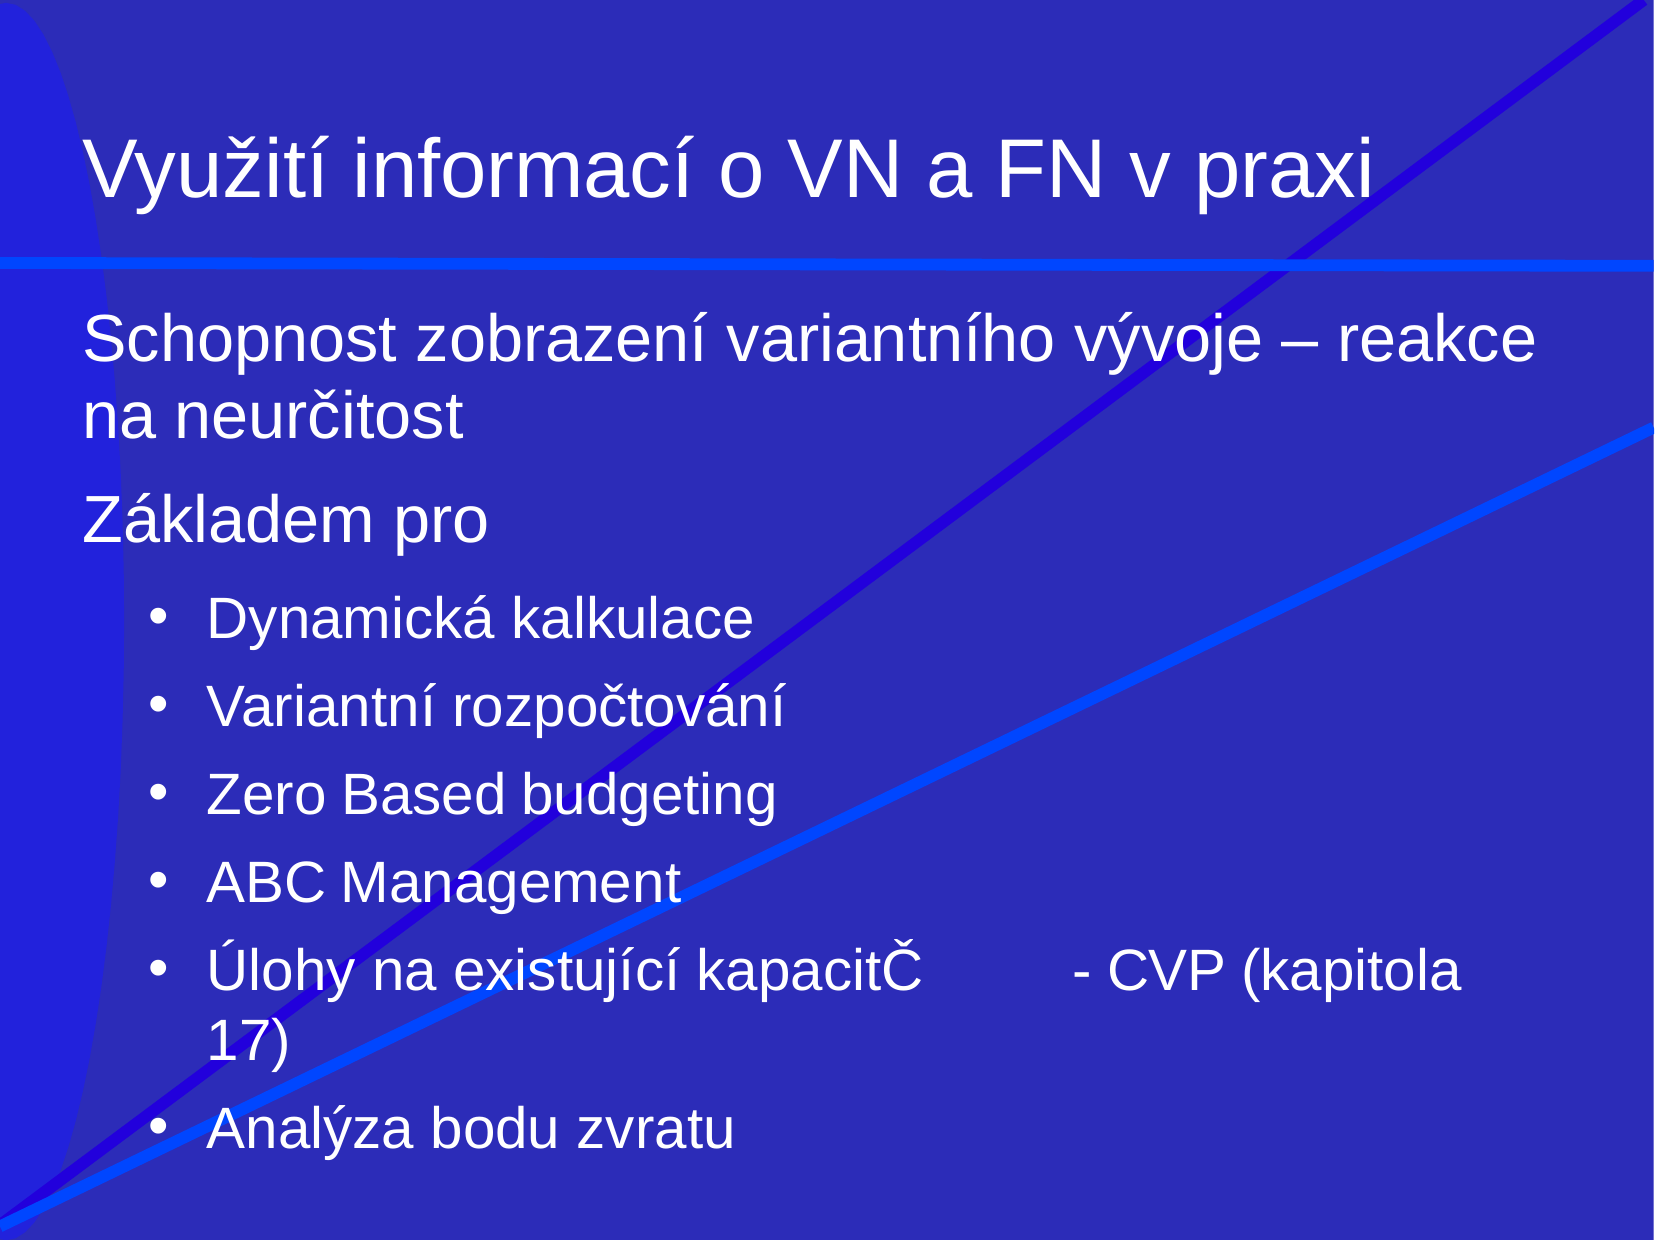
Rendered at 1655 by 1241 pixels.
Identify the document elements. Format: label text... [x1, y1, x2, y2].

text_box Schopnost zobrazení variantního vývoje – reakce na neurčitost Základem pro Dynamická kalkulace Variantní rozpočtování Zero Based budgeting ABC Management Úlohy na existující kapacitČ - CVP (kapitola 17) Analýza bodu zvratu [80, 297, 1540, 1161]
title Využití informací o VN a FN v praxi [80, 69, 1574, 321]
